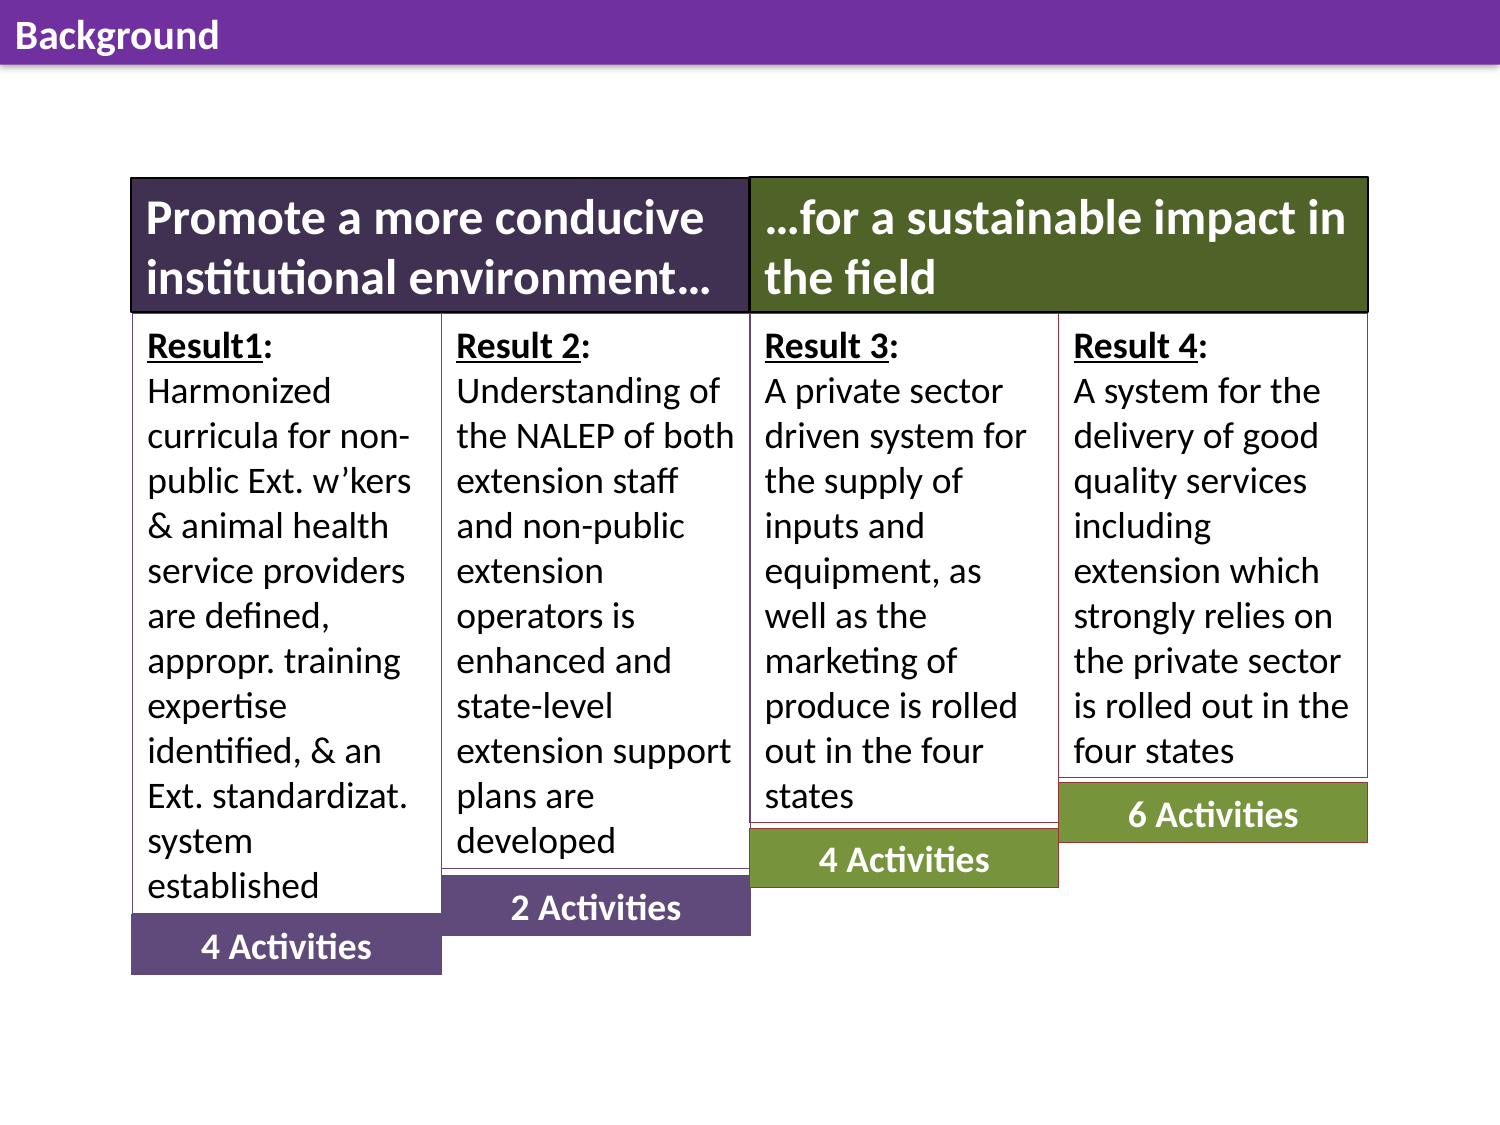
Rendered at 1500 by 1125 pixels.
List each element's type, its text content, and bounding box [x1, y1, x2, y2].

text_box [130, 176, 1369, 976]
text_box Background [0, 0, 1500, 65]
